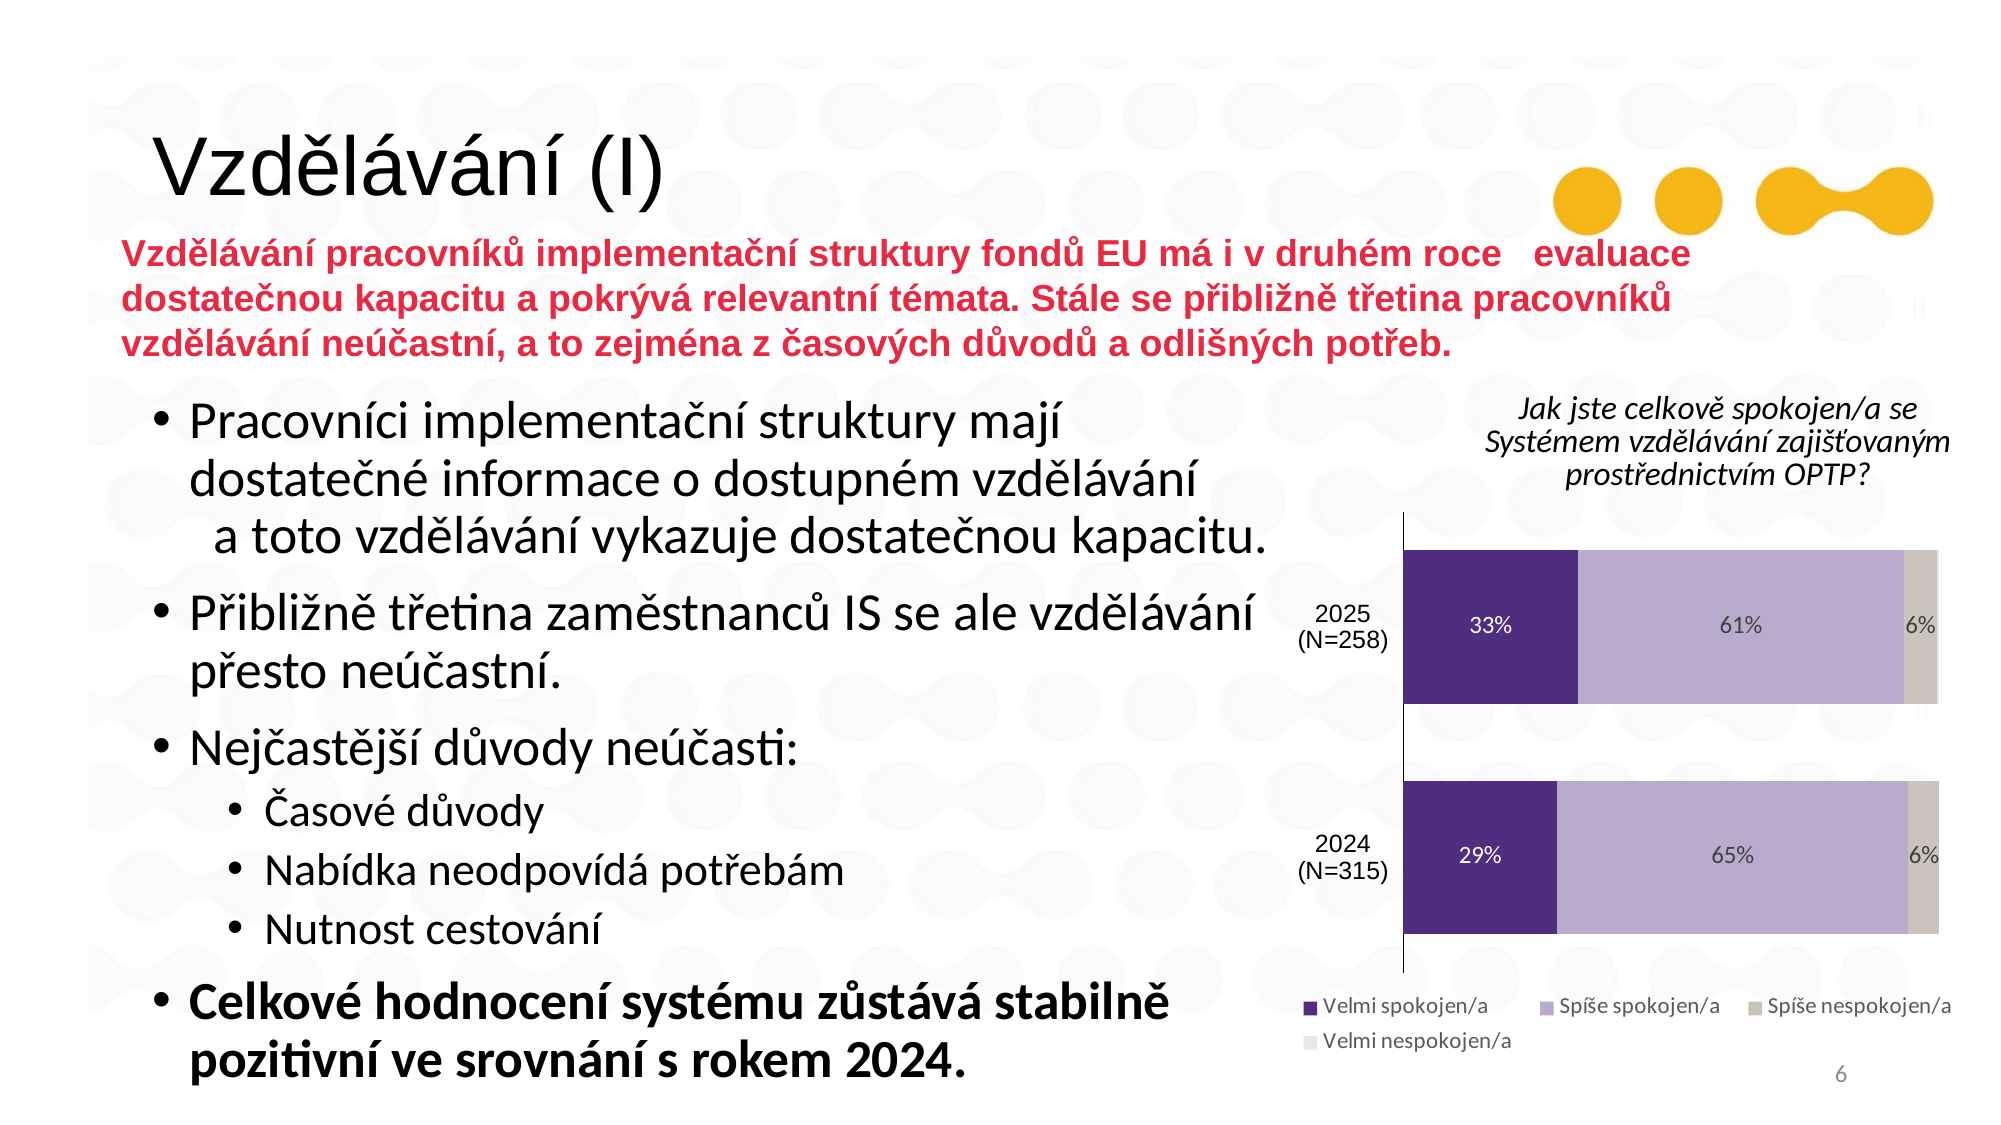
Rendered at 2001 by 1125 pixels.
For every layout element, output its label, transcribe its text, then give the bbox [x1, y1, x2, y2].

title Vzdělávání (I) [137, 59, 1863, 278]
text_box Vzdělávání pracovníků implementační struktury fondů EU má i v druhém roce evaluace dostatečnou kapacitu a pokrývá relevantní témata. Stále se přibližně třetina pracovníků vzdělávání neúčastní, a to zejména z časových důvodů a odlišných potřeb. [106, 221, 1713, 372]
slide_number 6 [1412, 1066, 1863, 1103]
picture [100, 70, 1943, 1004]
list Pracovníci implementační struktury mají dostatečné informace o dostupném vzdělávání a toto vzdělávání vykazuje dostatečnou kapacitu. Přibližně třetina zaměstnanců IS se ale vzdělávání přesto neúčastní. Nejčastější důvody neúčasti: Časové důvody Nabídka neodpovídá potřebám Nutnost cestování Celkové hodnocení systému zůstává stabilně pozitivní ve srovnání s rokem 2024. [137, 384, 1284, 1103]
chart [1283, 384, 1973, 1066]
